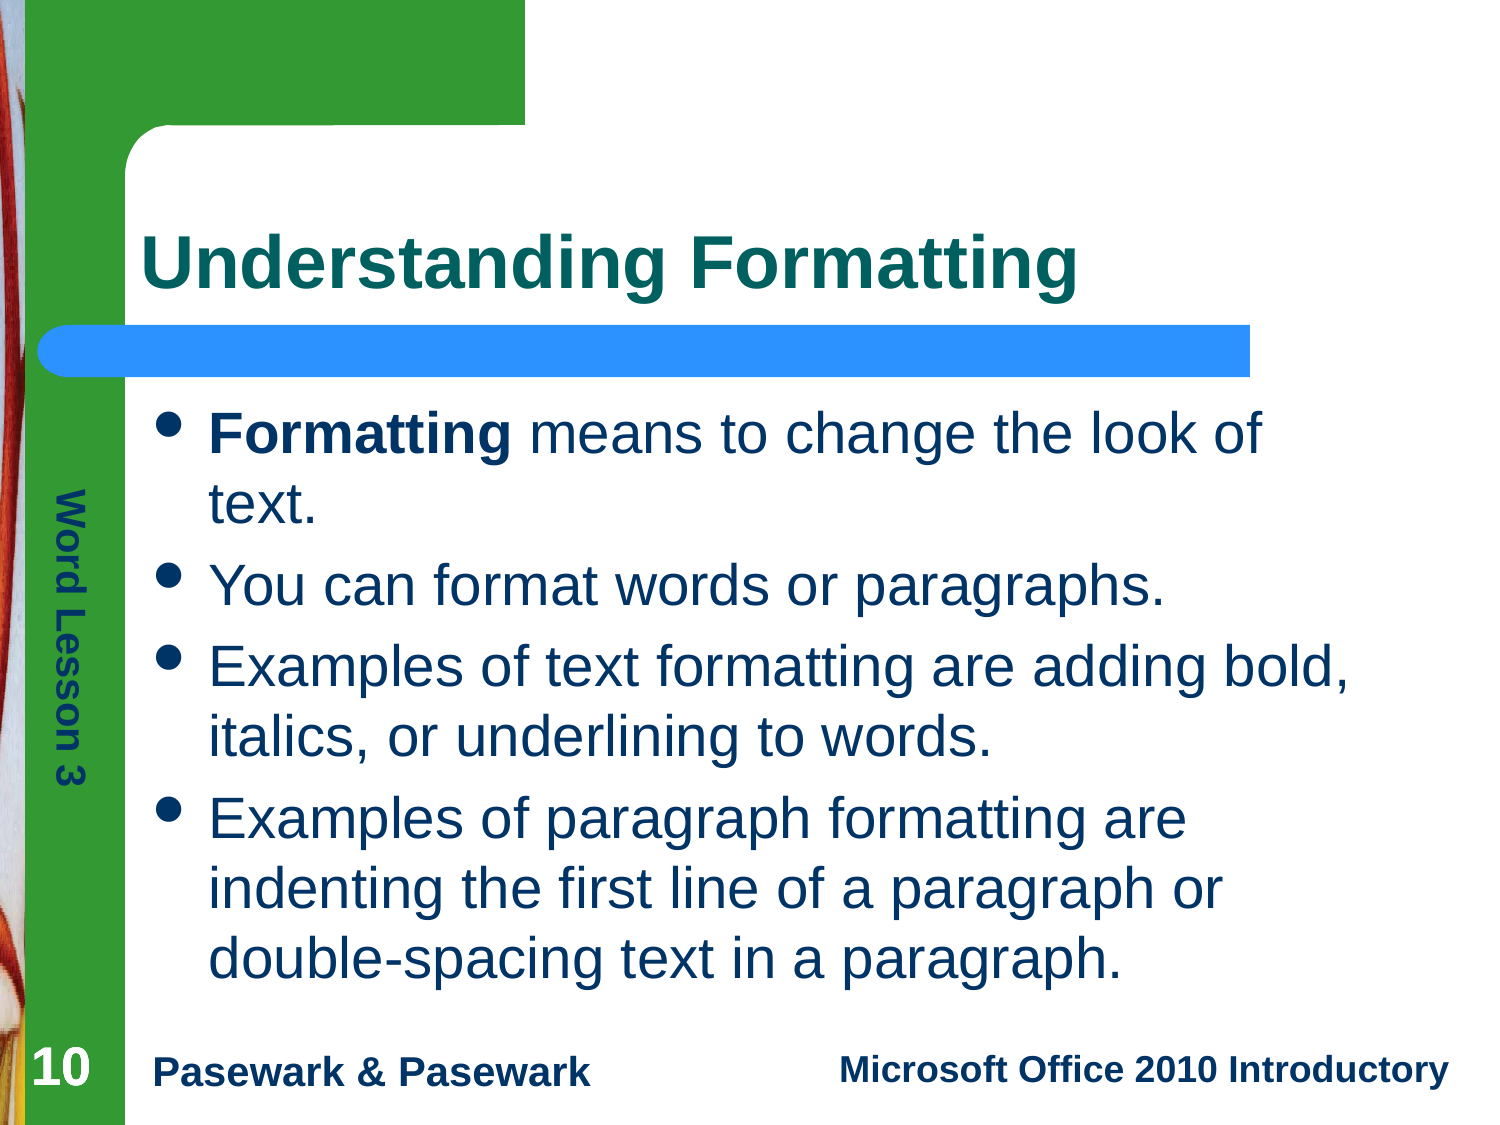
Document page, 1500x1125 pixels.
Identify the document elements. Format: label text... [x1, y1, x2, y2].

picture [0, 0, 25, 1125]
text_box 10 [13, 1023, 111, 1105]
text_box Formatting means to change the look of text. You can format words or paragraphs. Examples of text formatting are adding bold, italics, or underlining to words. Examples of paragraph formatting are indenting the first line of a paragraph or double-spacing text in a paragraph. [137, 387, 1400, 1050]
title Understanding Formatting [124, 124, 1463, 313]
